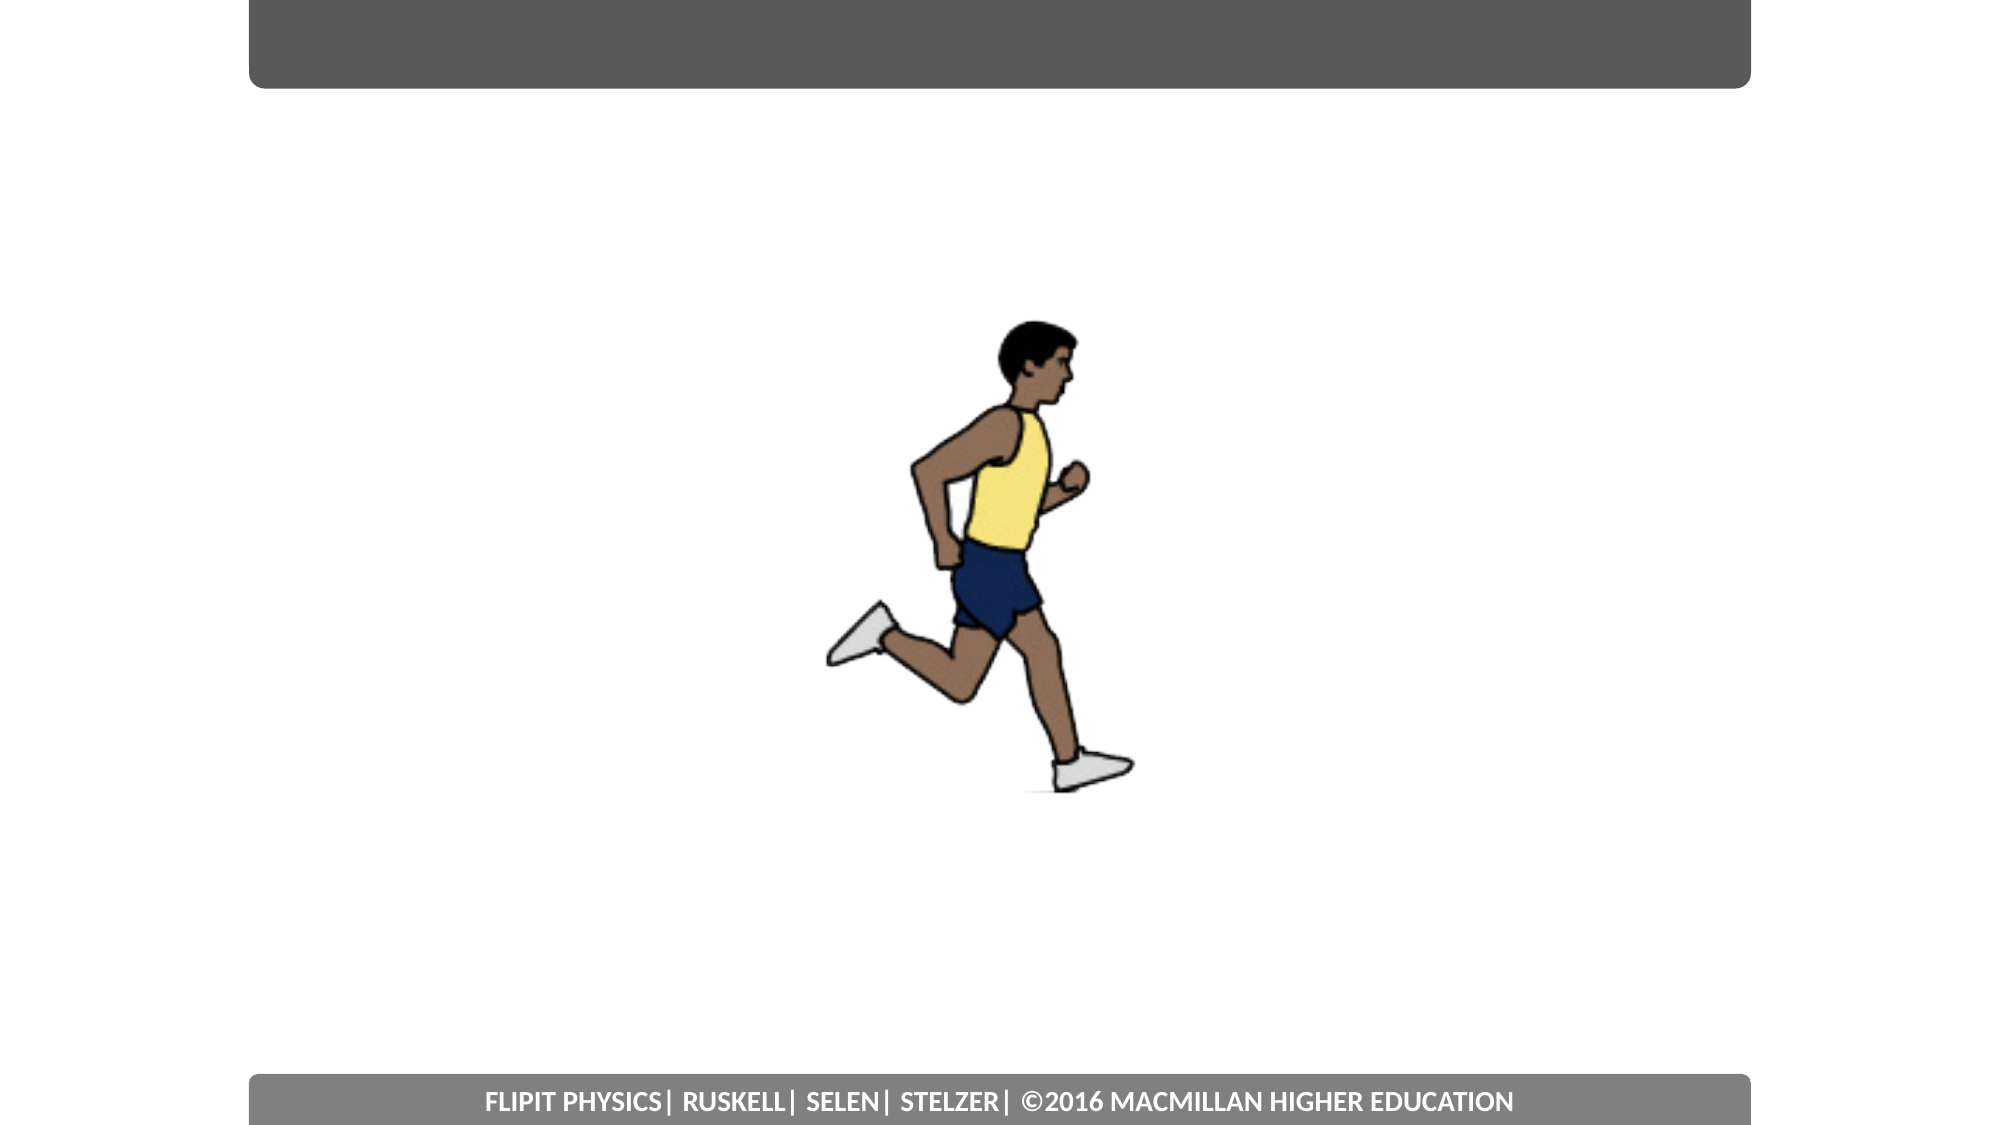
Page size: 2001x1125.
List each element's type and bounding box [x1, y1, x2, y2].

picture [810, 305, 1142, 797]
text_box [249, 1074, 1750, 1125]
text_box [248, 0, 1752, 89]
